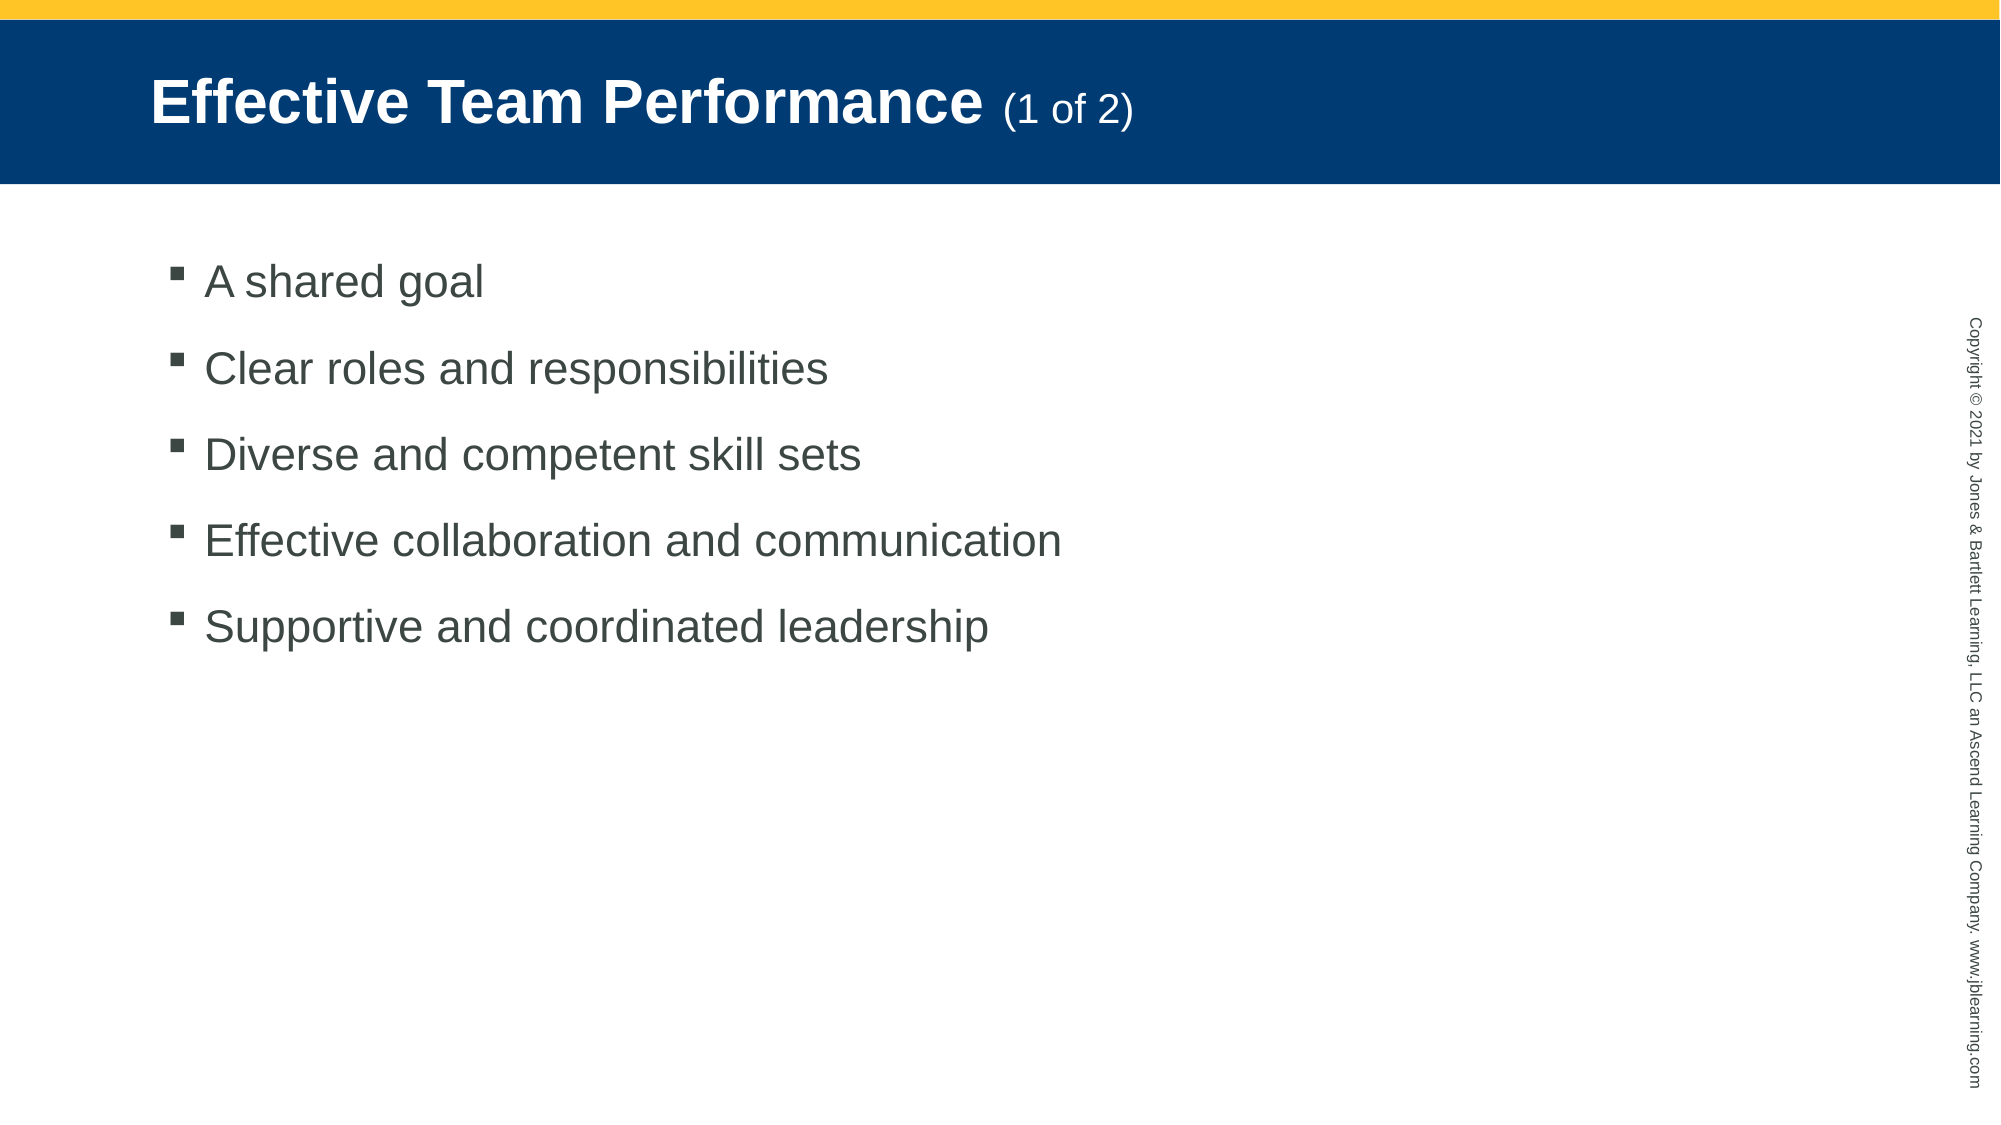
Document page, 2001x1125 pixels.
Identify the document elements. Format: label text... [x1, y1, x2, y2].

list A shared goal Clear roles and responsibilities Diverse and competent skill sets Effective collaboration and communication Supportive and coordinated leadership [151, 244, 1840, 1016]
title Effective Team Performance (1 of 2) [0, 19, 2000, 185]
